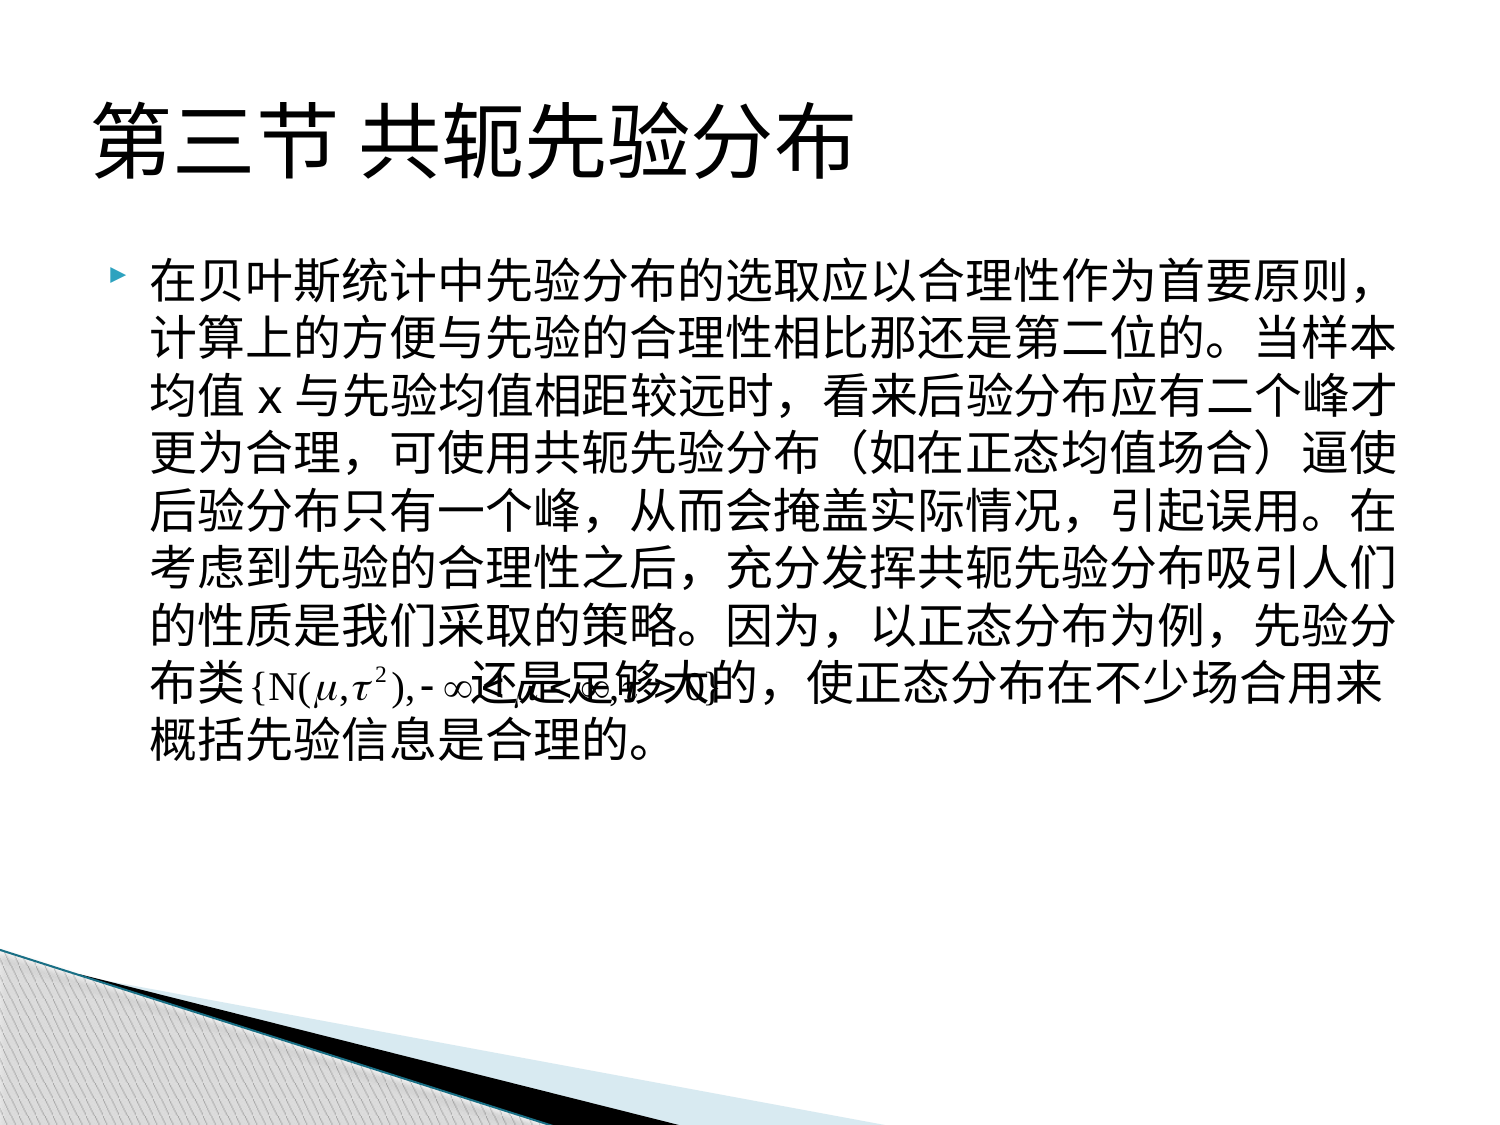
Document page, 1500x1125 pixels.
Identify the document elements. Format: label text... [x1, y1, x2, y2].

title 第三节 共轭先验分布 [75, 45, 1425, 233]
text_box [245, 656, 727, 718]
list 在贝叶斯统计中先验分布的选取应以合理性作为首要原则，计算上的方便与先验的合理性相比那还是第二位的。当样本均值x与先验均值相距较远时，看来后验分布应有二个峰才更为合理，可使用共轭先验分布（如在正态均值场合）逼使后验分布只有一个峰，从而会掩盖实际情况，引起误用。在考虑到先验的合理性之后，充分发挥共轭先验分布吸引人们的性质是我们采取的策略。因为，以正态分布为例，先验分布类 还是足够大的，使正态分布在不少场合用来概括先验信息是合理的。 [75, 243, 1425, 986]
